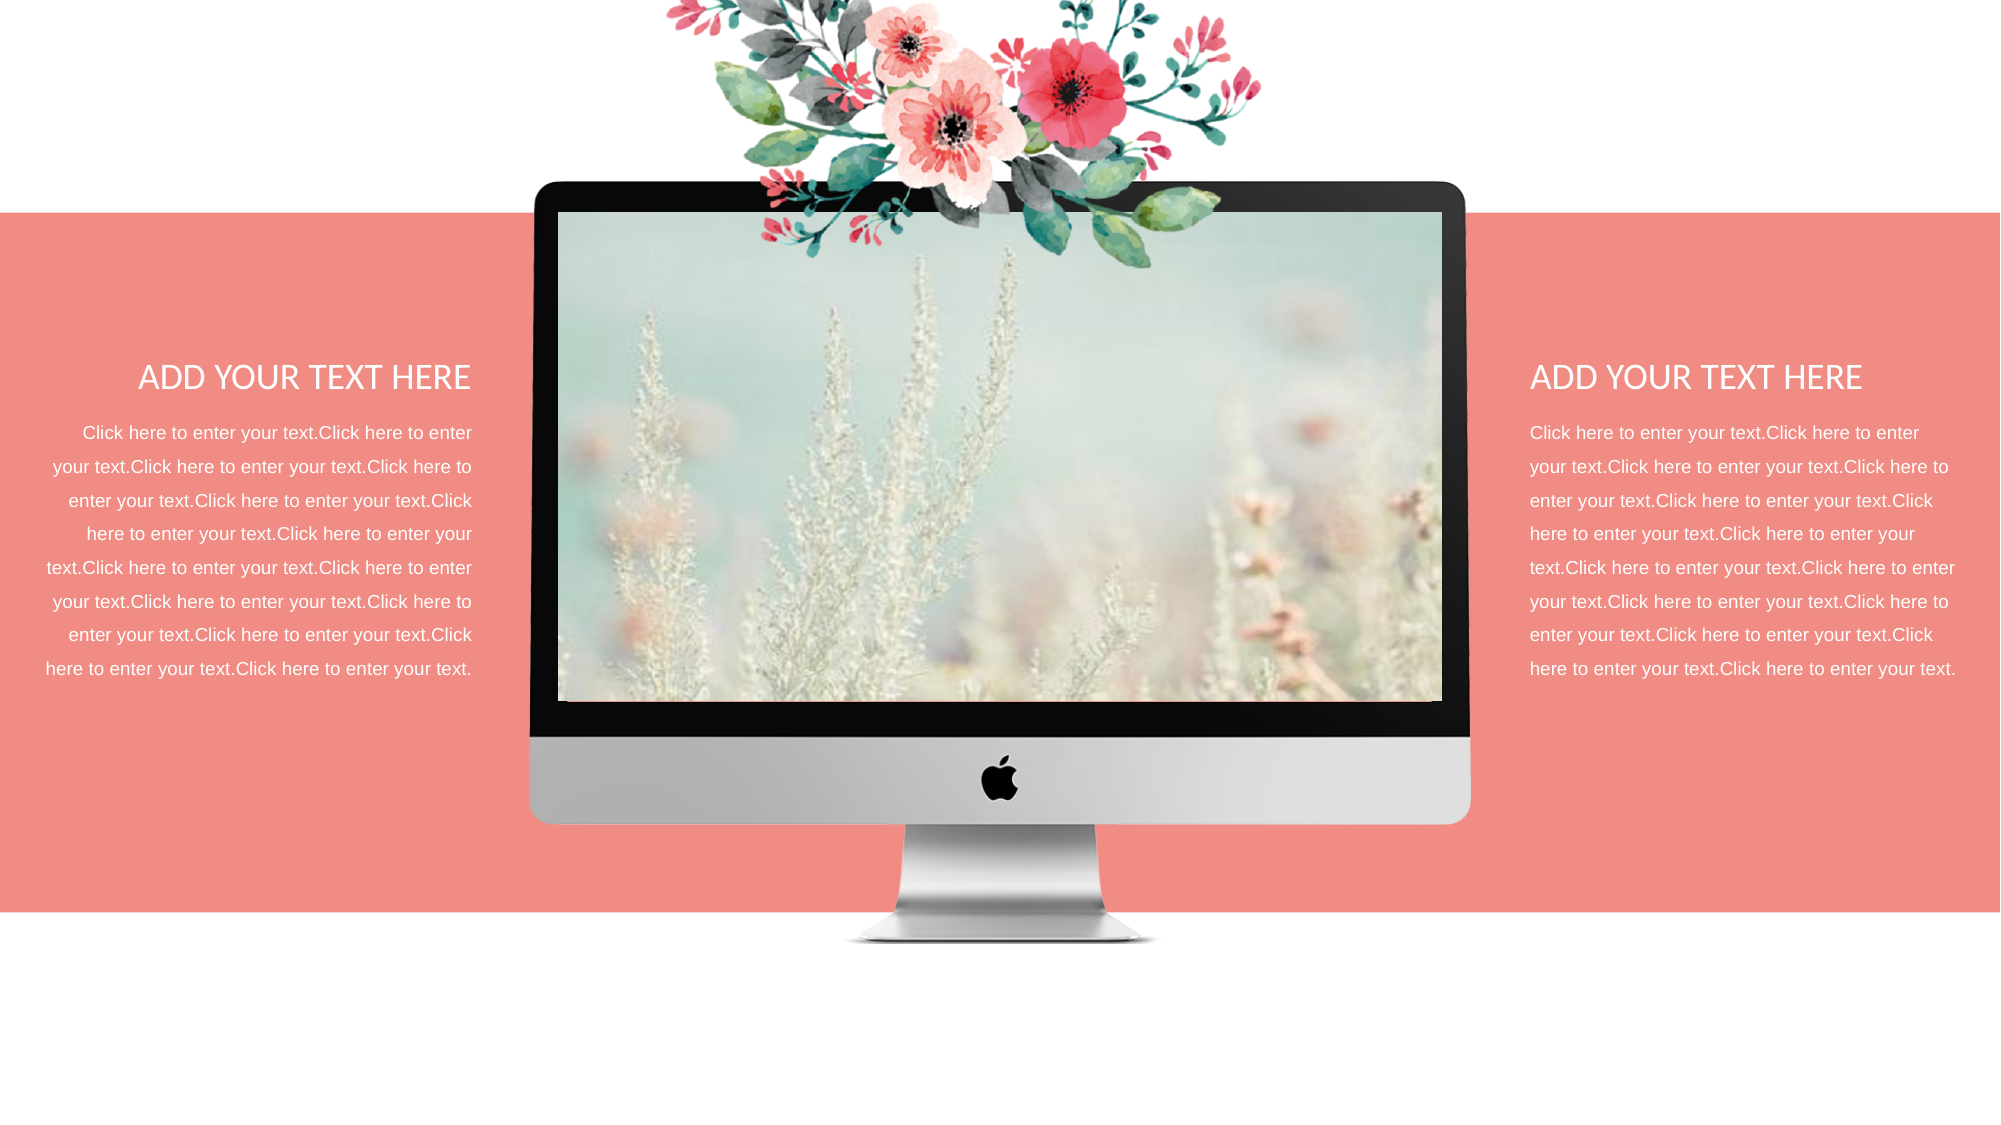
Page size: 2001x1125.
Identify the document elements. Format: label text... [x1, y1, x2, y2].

text_box [0, 212, 529, 913]
picture [529, 0, 1471, 944]
text_box Click here to enter your text.Click here to enter your text.Click here to enter your text.Click here to enter your text.Click here to enter your text.Click here to enter your text.Click here to enter your text.Click here to enter your text.Click here to enter your text.Click here to enter your text.Click here to enter your text.Click here to enter your text.Click here to enter your text.Click here to enter your text. [1515, 402, 1975, 721]
text_box ADD YOUR TEXT HERE [123, 344, 487, 402]
text_box Click here to enter your text.Click here to enter your text.Click here to enter your text.Click here to enter your text.Click here to enter your text.Click here to enter your text.Click here to enter your text.Click here to enter your text.Click here to enter your text.Click here to enter your text.Click here to enter your text.Click here to enter your text.Click here to enter your text.Click here to enter your text. [27, 402, 487, 721]
text_box ADD YOUR TEXT HERE [1515, 344, 1879, 402]
text_box [1471, 212, 2000, 913]
